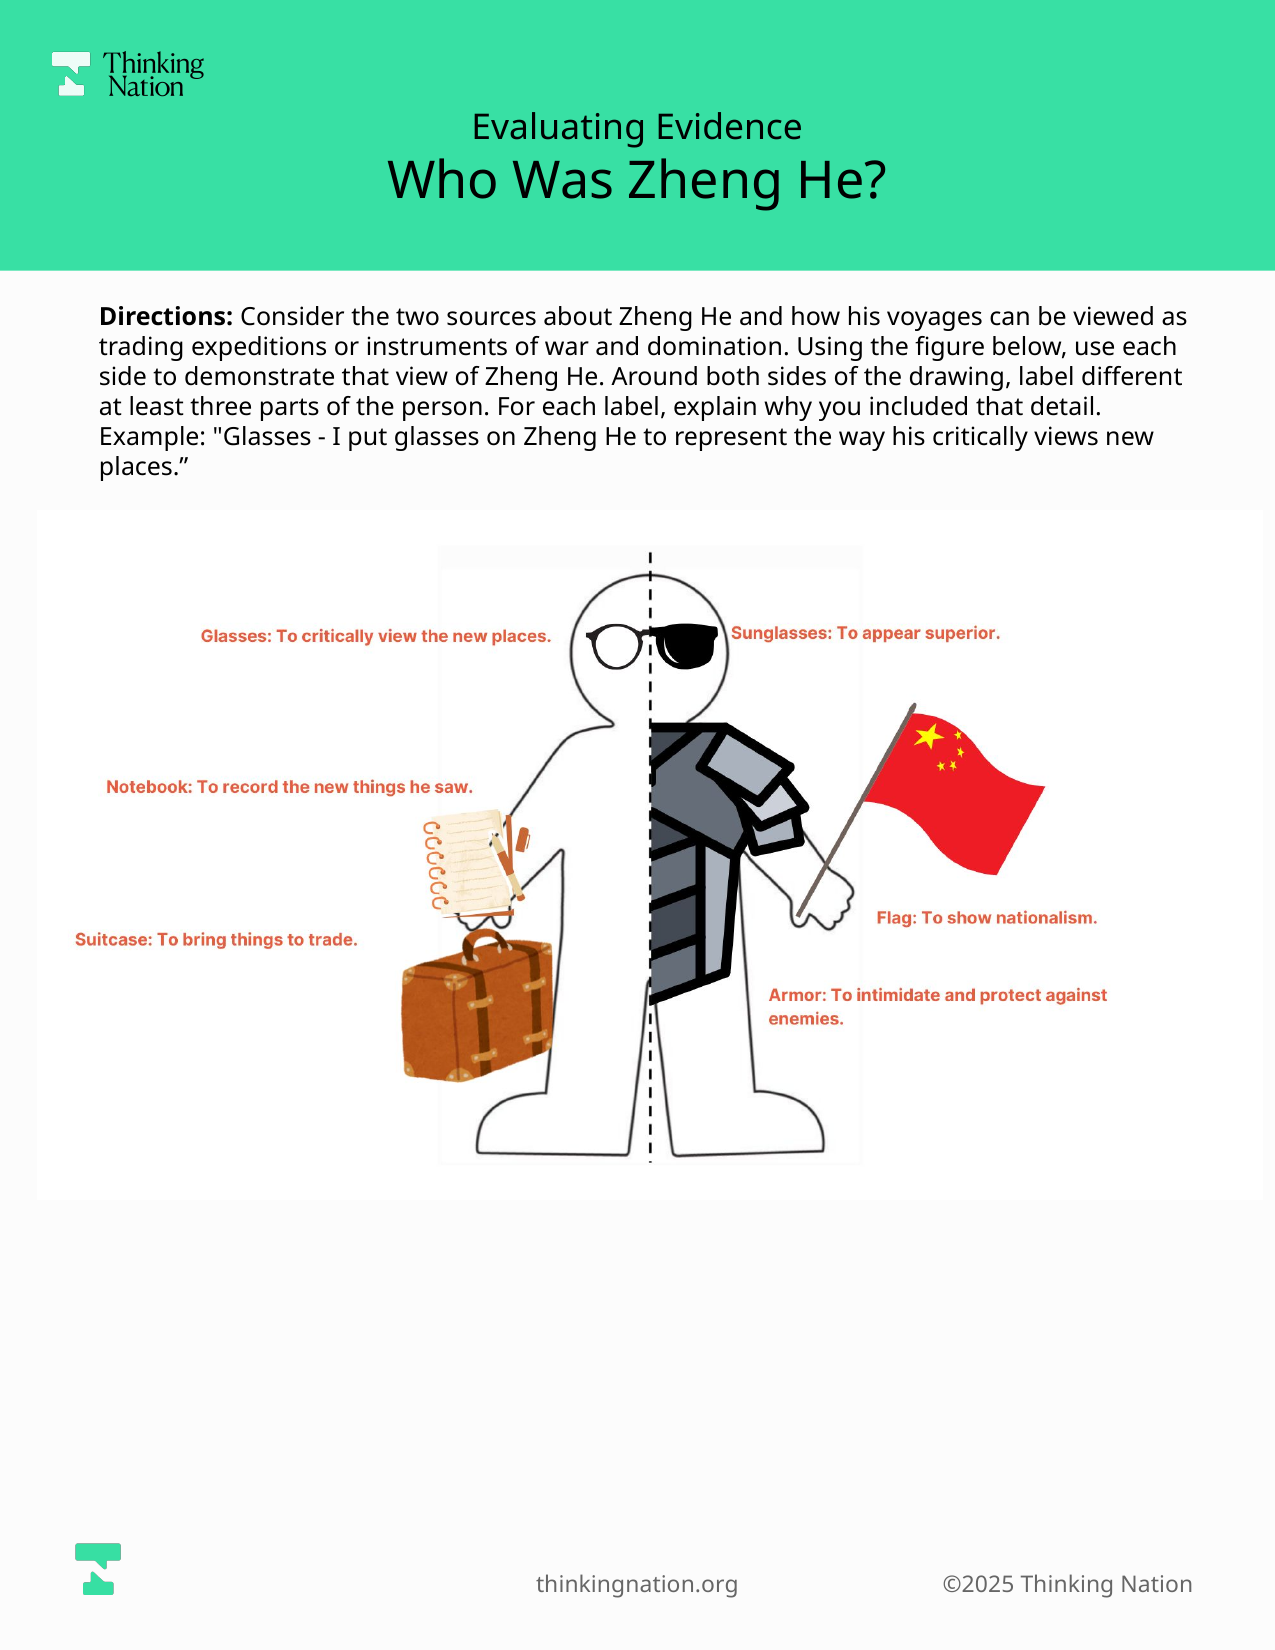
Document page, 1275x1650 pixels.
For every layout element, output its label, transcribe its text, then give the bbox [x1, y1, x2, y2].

picture [37, 510, 1263, 1201]
picture [35, 37, 210, 110]
text_box thinkingnation.org [486, 1553, 789, 1605]
picture [62, 1533, 134, 1605]
text_box ©2025 Thinking Nation [907, 1553, 1210, 1605]
text_box Evaluating Evidence Who Was Zheng He? [0, 0, 1275, 271]
text_box Directions: Consider the two sources about Zheng He and how his voyages can be viewed as trading expeditions or instruments of war and domination. Using the figure below, use each side to demonstrate that view of Zheng He. Around both sides of the drawing, label different at least three parts of the person. For each label, explain why you included that detail. Example: "Glasses - I put glasses on Zheng He to represent the way his critically views new places.” [83, 285, 1210, 496]
